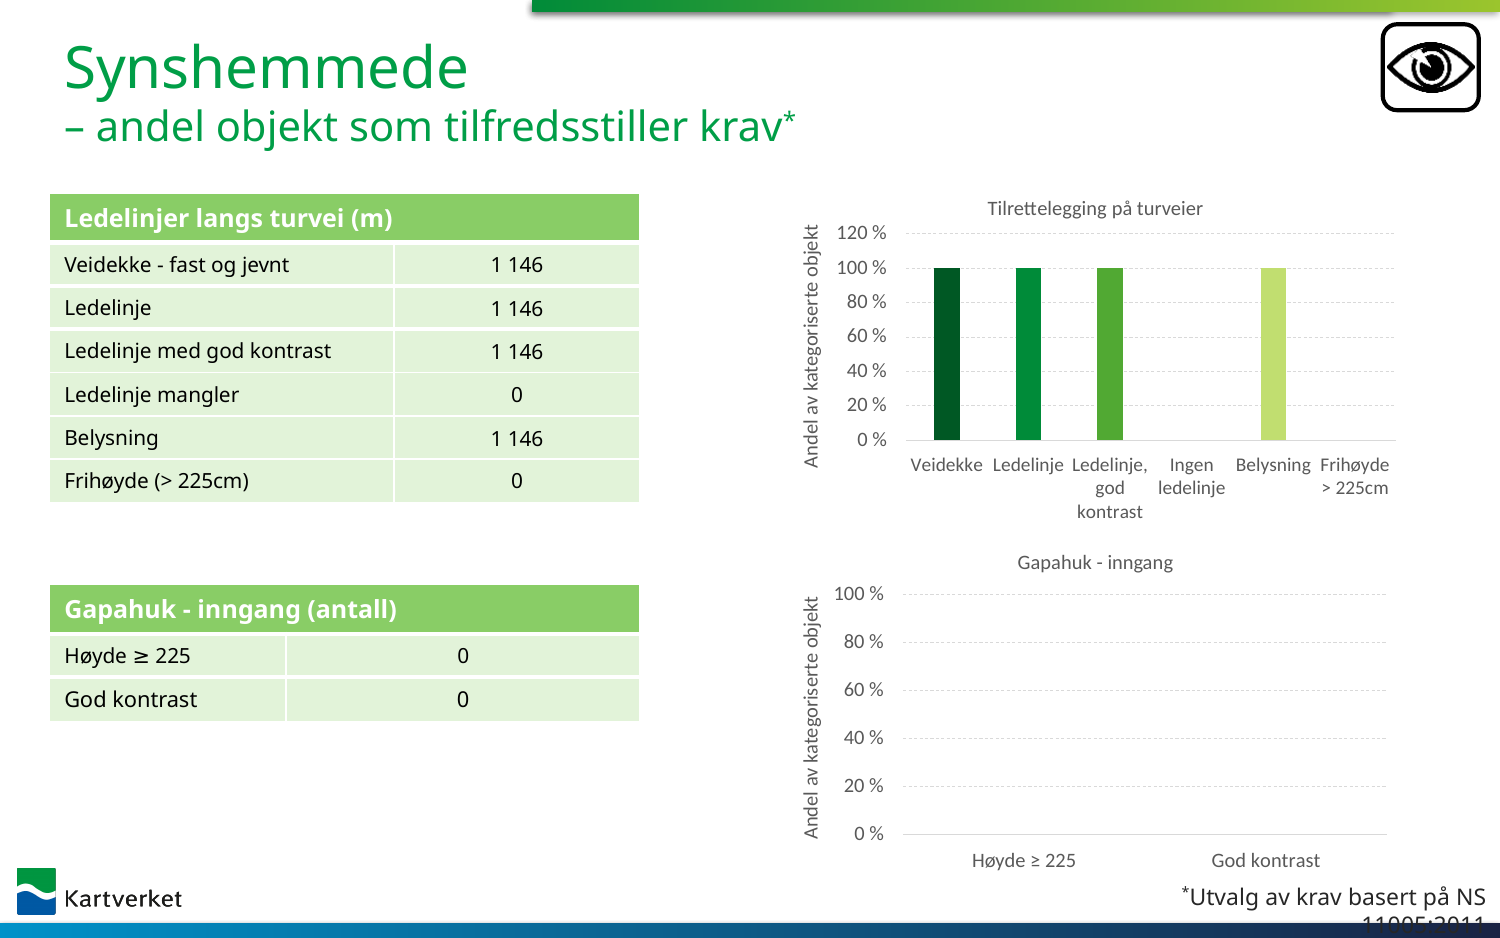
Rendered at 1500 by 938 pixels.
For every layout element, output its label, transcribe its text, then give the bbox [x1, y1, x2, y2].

table_cell God kontrast [50, 679, 285, 721]
picture [791, 541, 1400, 880]
table_cell 0 [395, 460, 639, 502]
table_cell 1 146 [395, 245, 639, 284]
table_cell Belysning [50, 417, 393, 458]
table_cell Høyde ≥ 225 [50, 636, 285, 675]
table_header Gapahuk - inngang (antall) [50, 585, 639, 632]
table_cell 1 146 [395, 288, 639, 327]
table_cell 0 [395, 373, 639, 415]
table_cell Veidekke - fast og jevnt [50, 245, 393, 284]
table_cell 1 146 [395, 331, 639, 372]
text_box Synshemmede – andel objekt som tilfredsstiller krav* [49, 24, 1431, 158]
table_cell 0 [287, 679, 639, 721]
table_cell 1 146 [395, 417, 639, 458]
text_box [1382, 24, 1480, 111]
table_cell Ledelinje mangler [50, 373, 393, 415]
table_header Ledelinjer langs turvei (m) [50, 194, 639, 240]
table_cell Frihøyde (> 225cm) [50, 460, 393, 502]
picture [791, 187, 1400, 526]
table_cell 0 [287, 636, 639, 675]
table_cell Ledelinje [50, 288, 393, 327]
text_box *Utvalg av krav basert på NS 11005:2011 [1068, 873, 1500, 938]
table_cell Ledelinje med god kontrast [50, 331, 393, 372]
